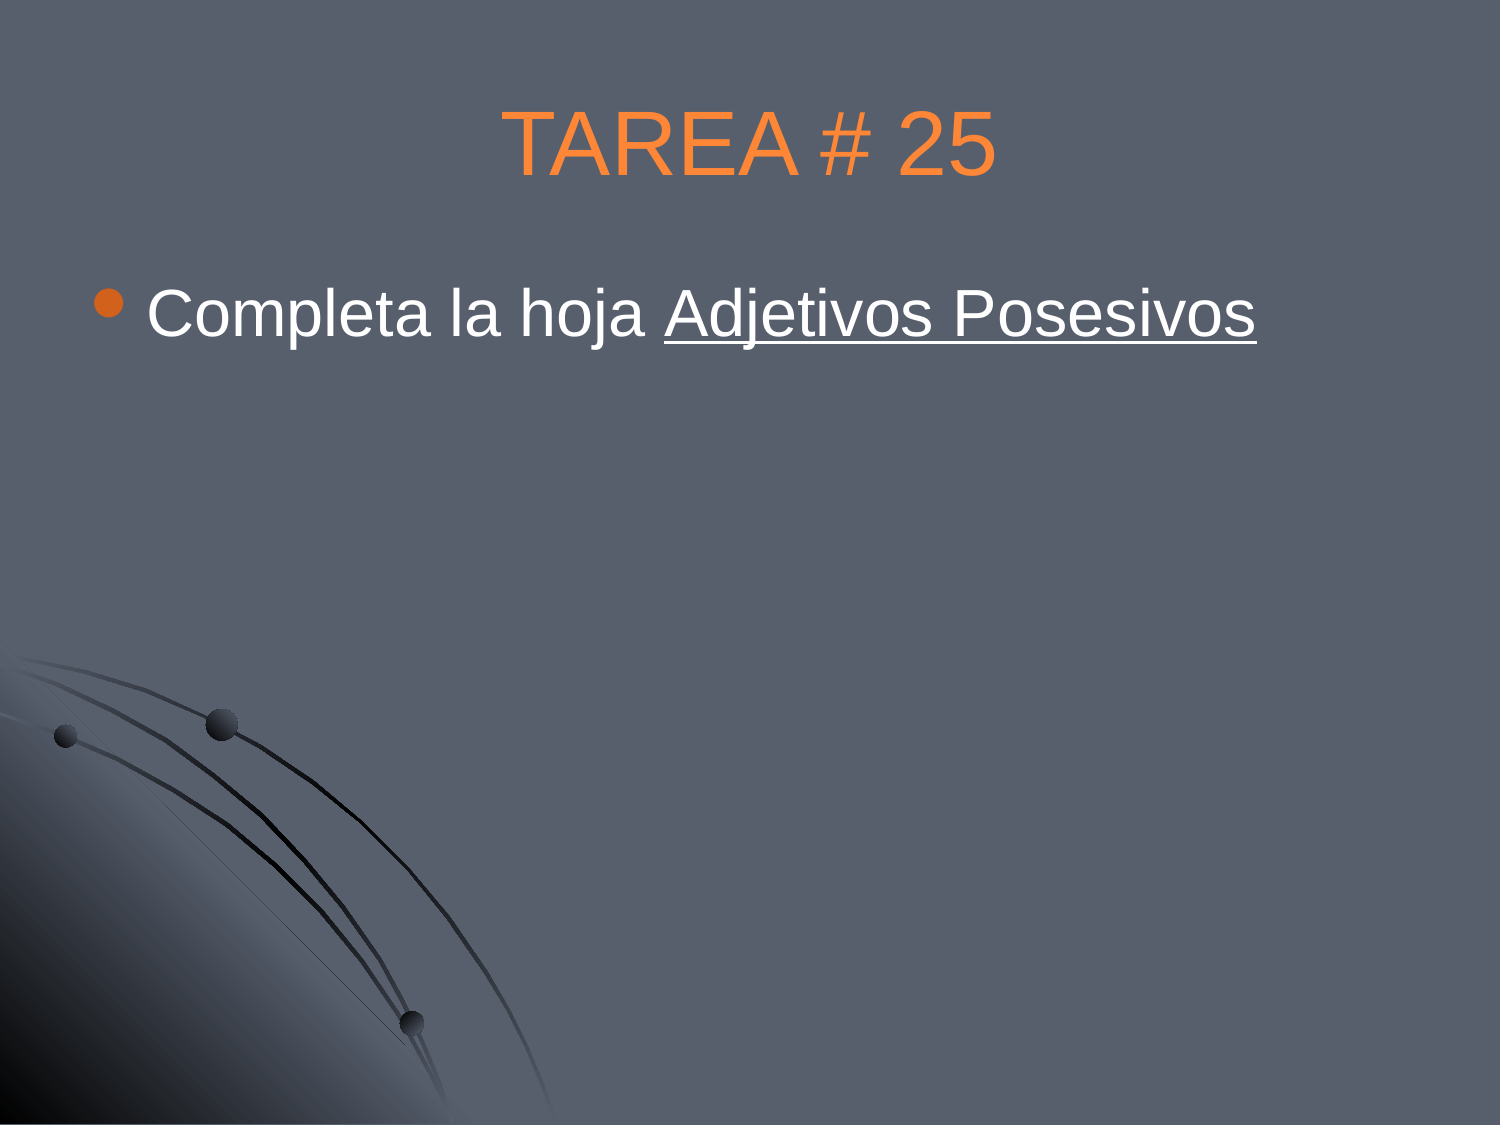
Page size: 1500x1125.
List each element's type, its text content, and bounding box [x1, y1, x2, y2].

list Completa la hoja Adjetivos Posesivos [75, 262, 1425, 1006]
title TAREA # 25 [75, 45, 1425, 233]
